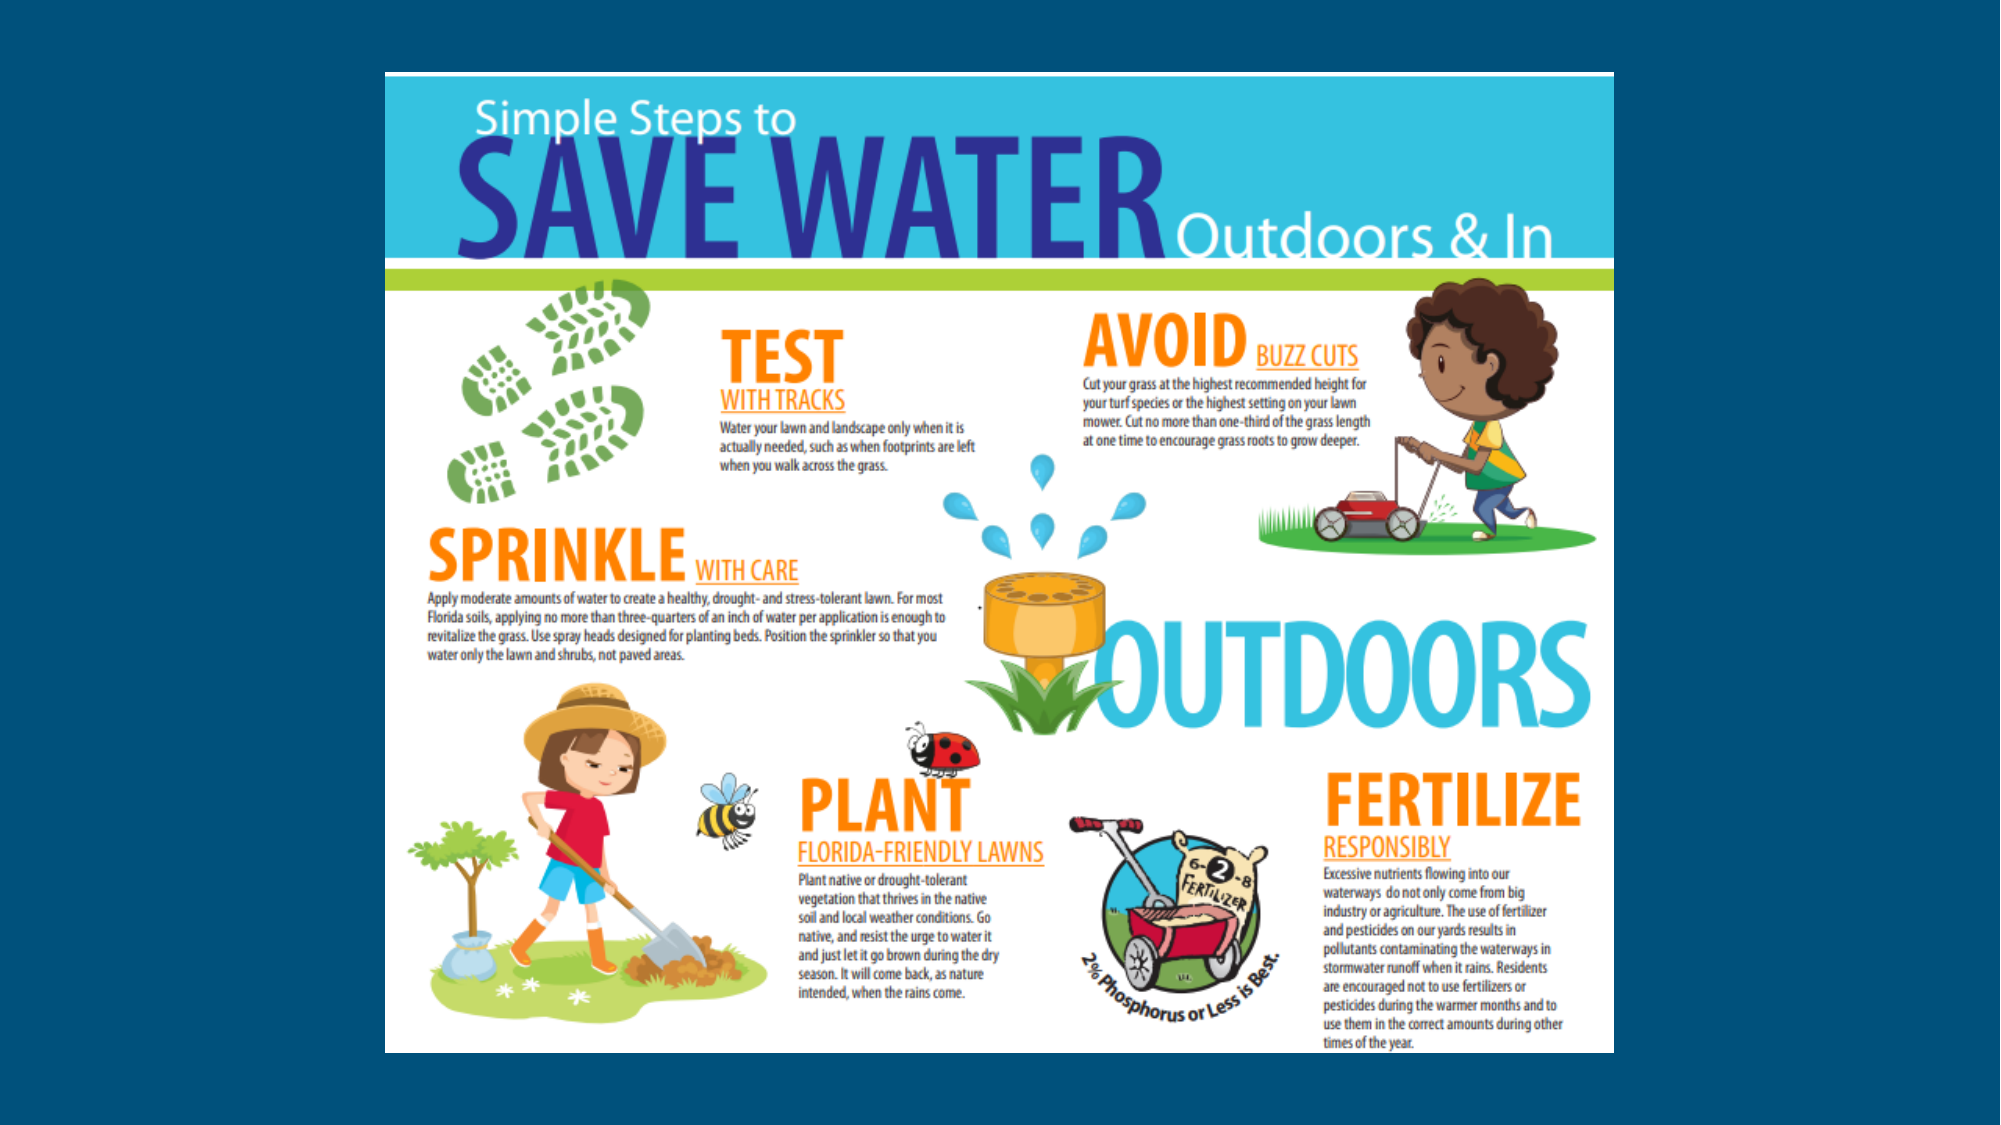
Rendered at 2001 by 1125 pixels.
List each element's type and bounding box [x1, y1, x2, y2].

picture [386, 73, 1613, 1052]
